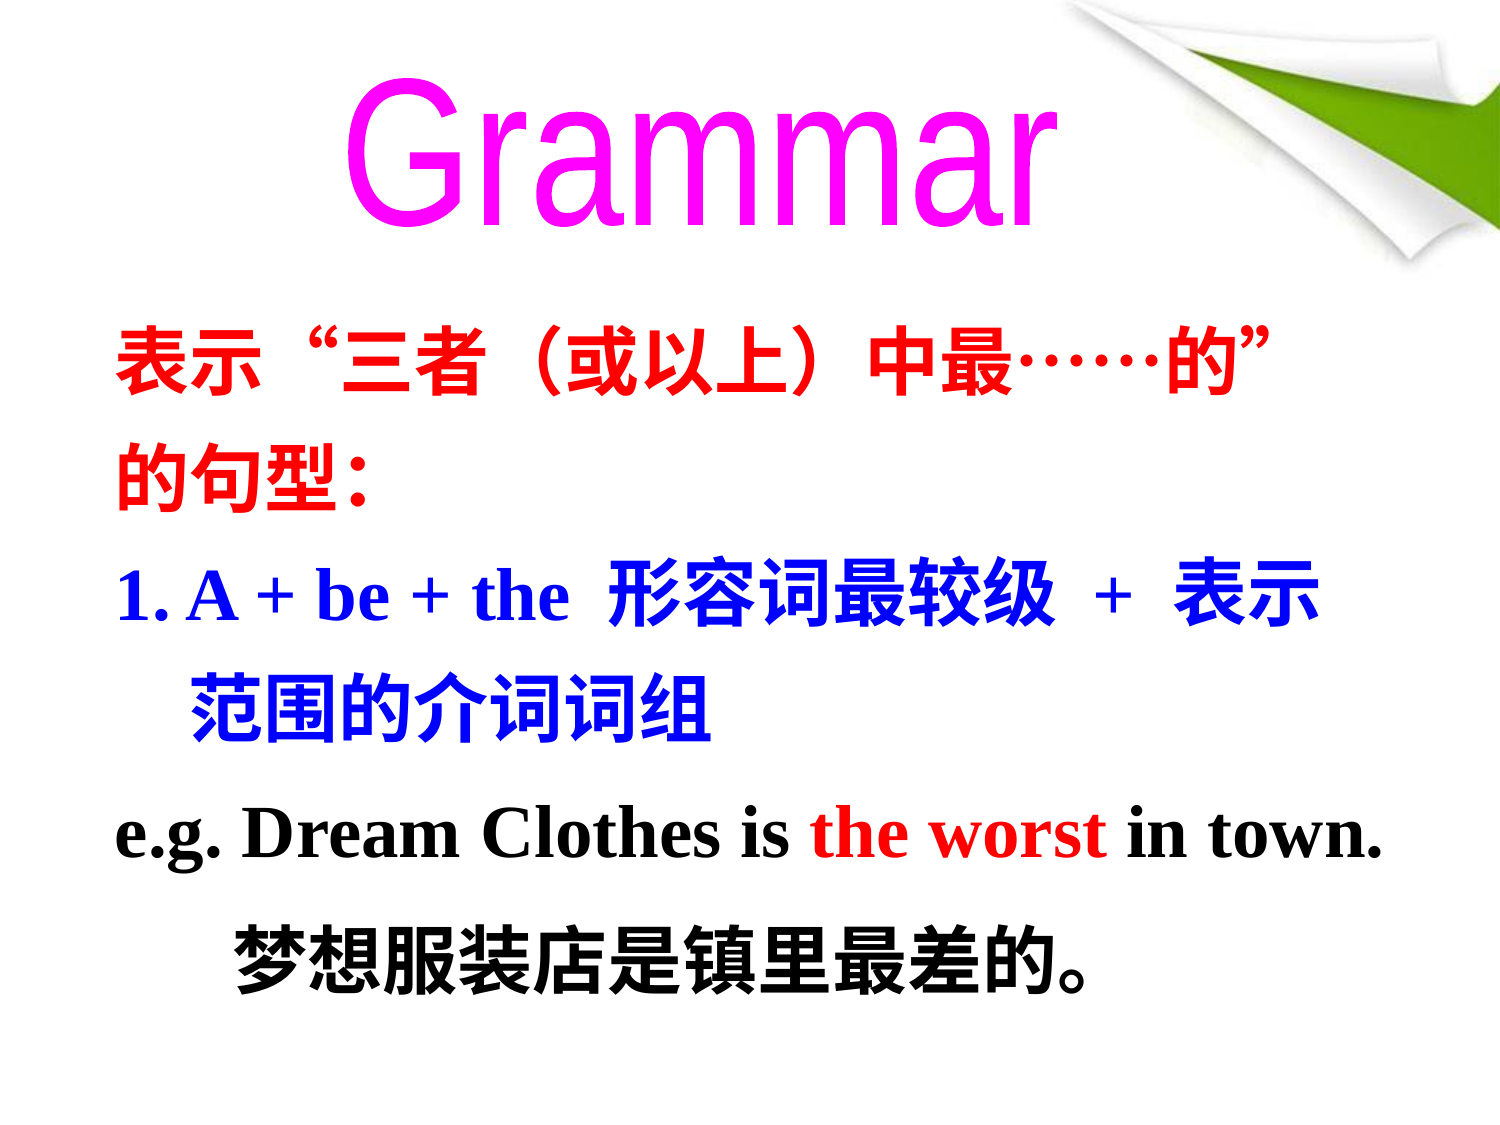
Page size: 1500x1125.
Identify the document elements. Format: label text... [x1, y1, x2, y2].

text_box 1. A + be + the 形容词最较级 + 表示范围的介词词组 [100, 510, 1365, 760]
text_box 梦想服装店是镇里最差的。 [218, 906, 1258, 1011]
text_box e.g. Dream Clothes is the worst in town. [100, 774, 1447, 880]
text_box 表示“三者（或以上）中最……的”的句型： [100, 292, 1347, 516]
picture [0, 0, 1500, 1125]
